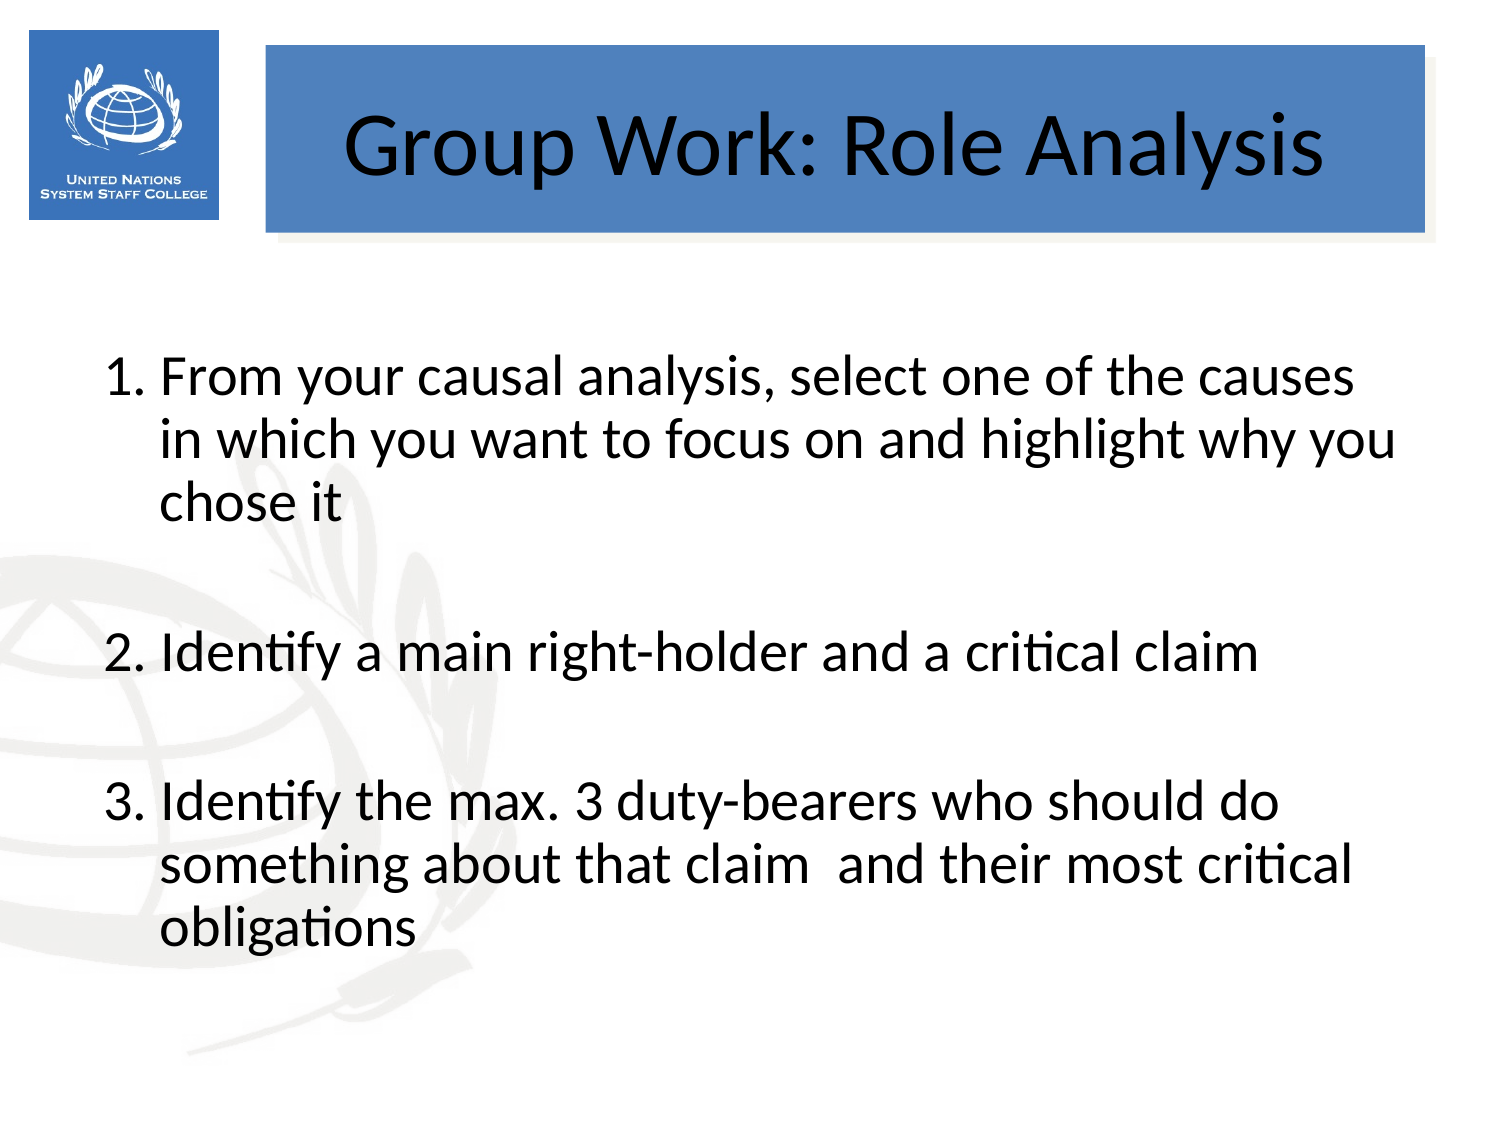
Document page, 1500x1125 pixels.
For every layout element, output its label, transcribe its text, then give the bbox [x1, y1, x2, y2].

picture [29, 30, 219, 220]
title Group Work: Role Analysis [265, 44, 1426, 233]
list 1. From your causal analysis, select one of the causes in which you want to focus on and highlight why you chose it 2. Identify a main right-holder and a critical claim 3. Identify the max. 3 duty-bearers who should do something about that claim and their most critical obligations [88, 337, 1426, 1006]
